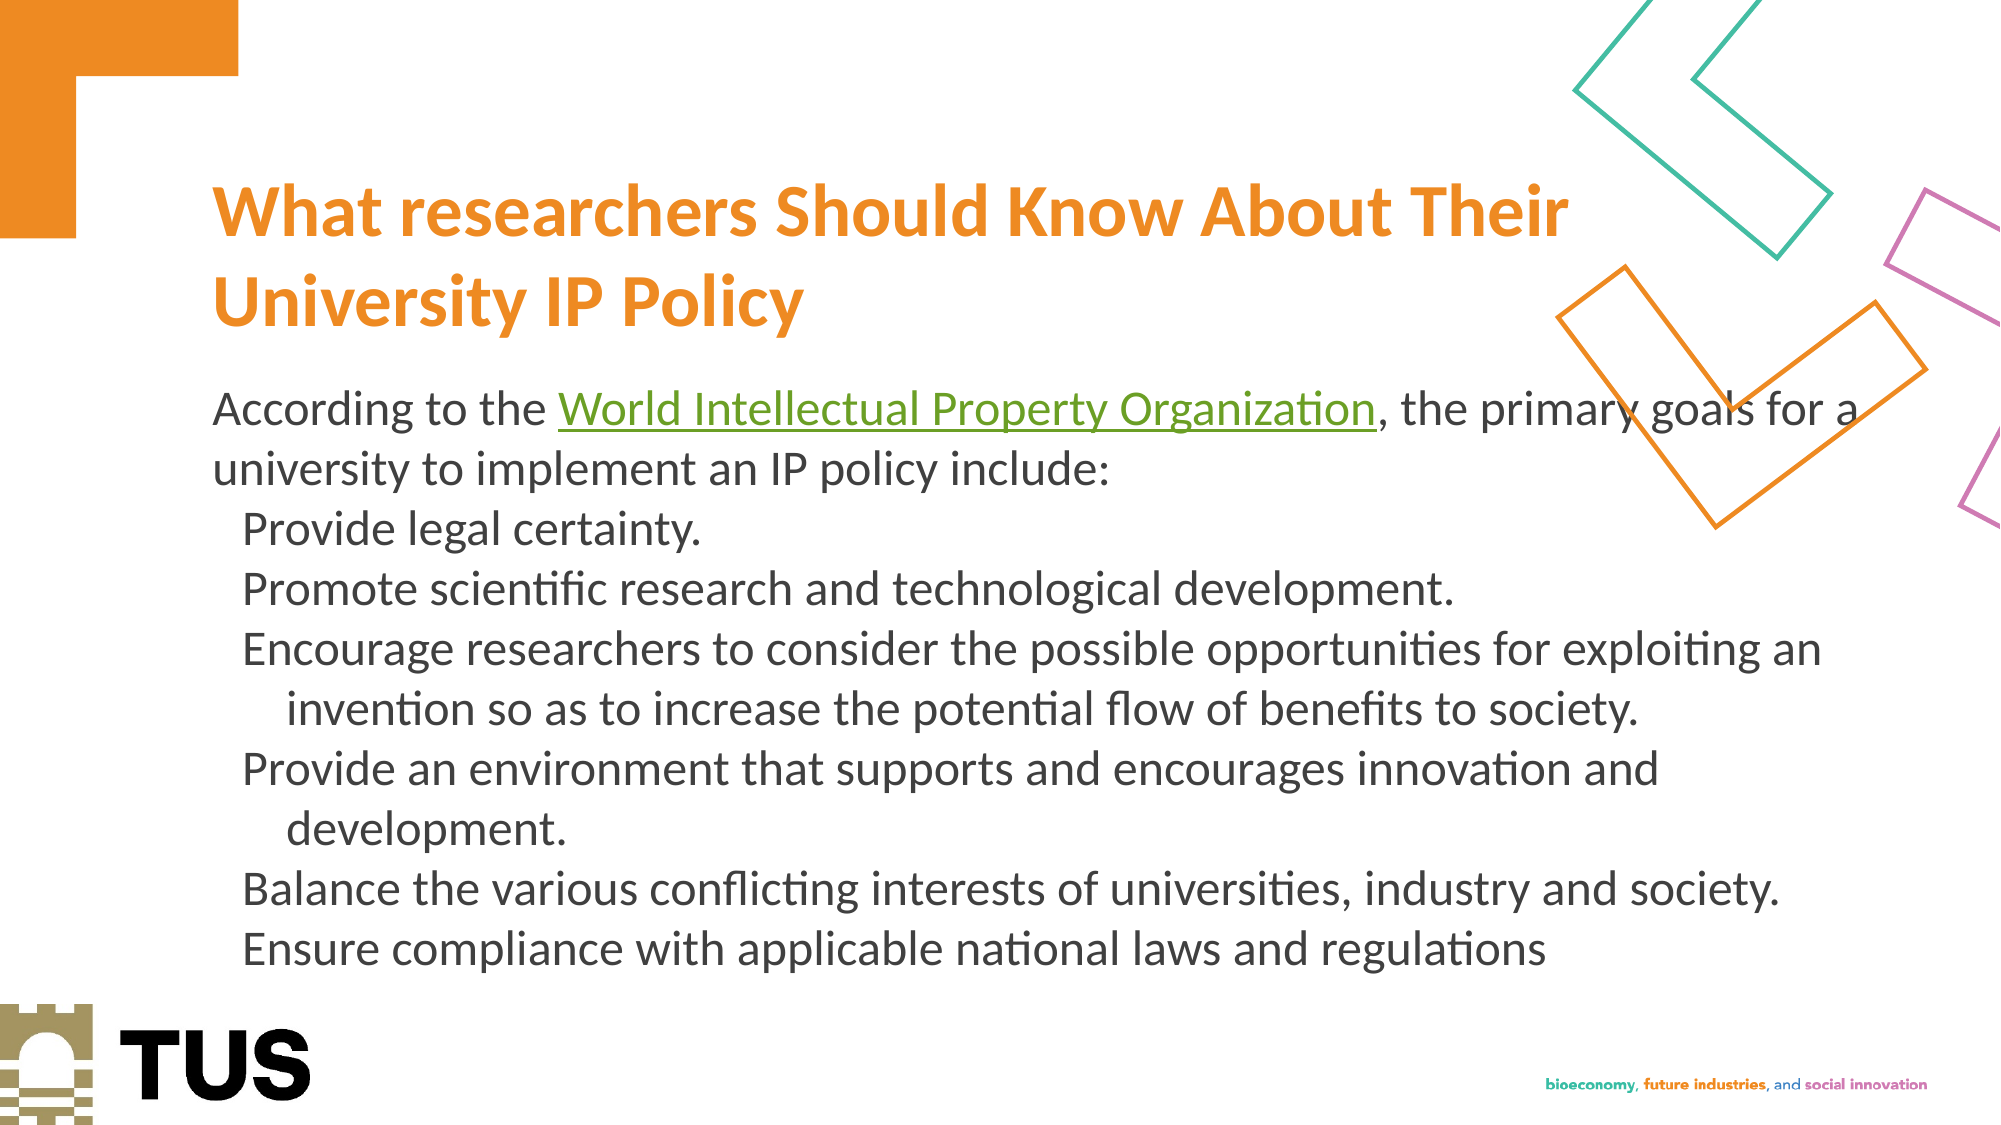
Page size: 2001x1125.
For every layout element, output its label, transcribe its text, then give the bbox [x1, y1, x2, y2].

list According to the World Intellectual Property Organization, the primary goals for a university to implement an IP policy include: Provide legal certainty. Promote scientific research and technological development. Encourage researchers to consider the possible opportunities for exploiting an invention so as to increase the potential flow of benefits to society. Provide an environment that supports and encourages innovation and development. Balance the various conflicting interests of universities, industry and society. Ensure compliance with applicable national laws and regulations [197, 308, 1918, 1092]
picture [1538, 1066, 1929, 1101]
picture [0, 1004, 310, 1125]
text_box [1610, 0, 2000, 499]
list What researchers Should Know About Their University IP Policy [197, 154, 1610, 287]
